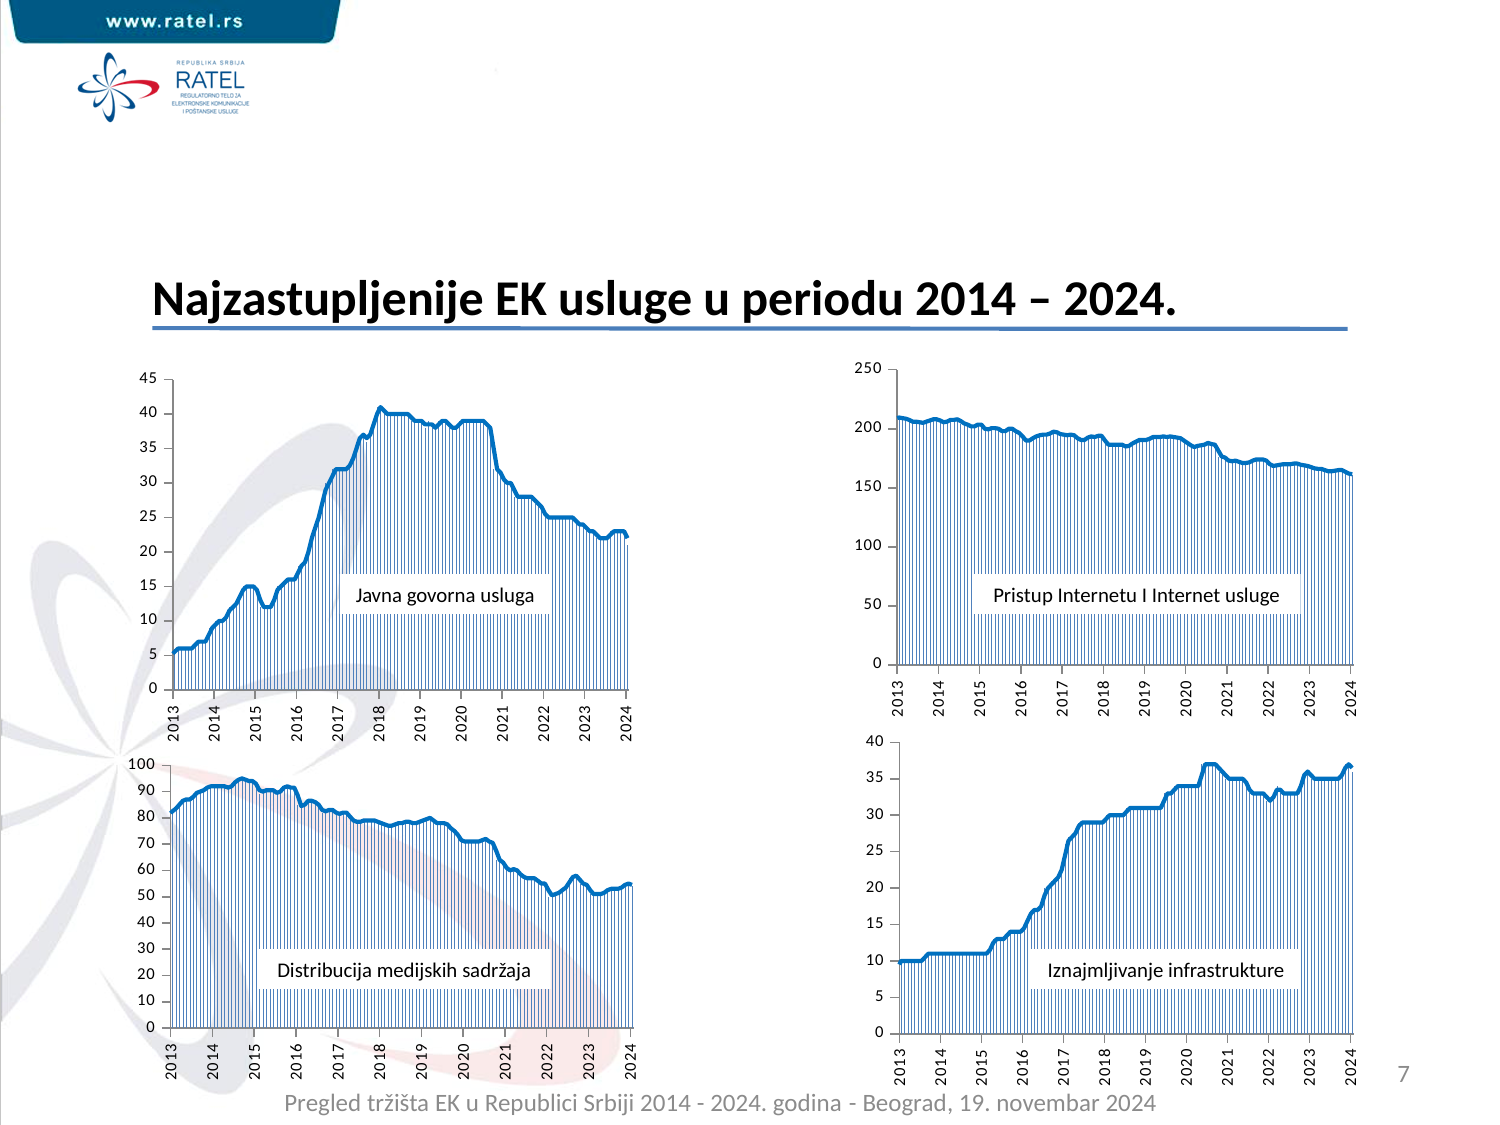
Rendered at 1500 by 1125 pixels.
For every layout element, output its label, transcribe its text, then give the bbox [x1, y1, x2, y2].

footer Pregled tržišta EK u Republici Srbiji 2014 - 2024. godina - Beograd, 19. novembar 2024 [222, 1078, 1219, 1125]
picture [224, 18, 230, 27]
chart [855, 726, 1372, 1094]
picture [107, 18, 121, 27]
picture [0, 0, 1500, 1125]
picture [166, 18, 171, 27]
chart [116, 362, 652, 1088]
picture [124, 18, 138, 27]
picture [140, 18, 156, 27]
slide_number 7 [1219, 1042, 1425, 1103]
picture [175, 18, 184, 27]
chart [843, 353, 1372, 725]
picture [234, 18, 243, 27]
text_box Najzastupljenije EK usluge u periodu 2014 – 2024. [137, 257, 1386, 403]
picture [188, 16, 193, 27]
picture [196, 18, 205, 27]
